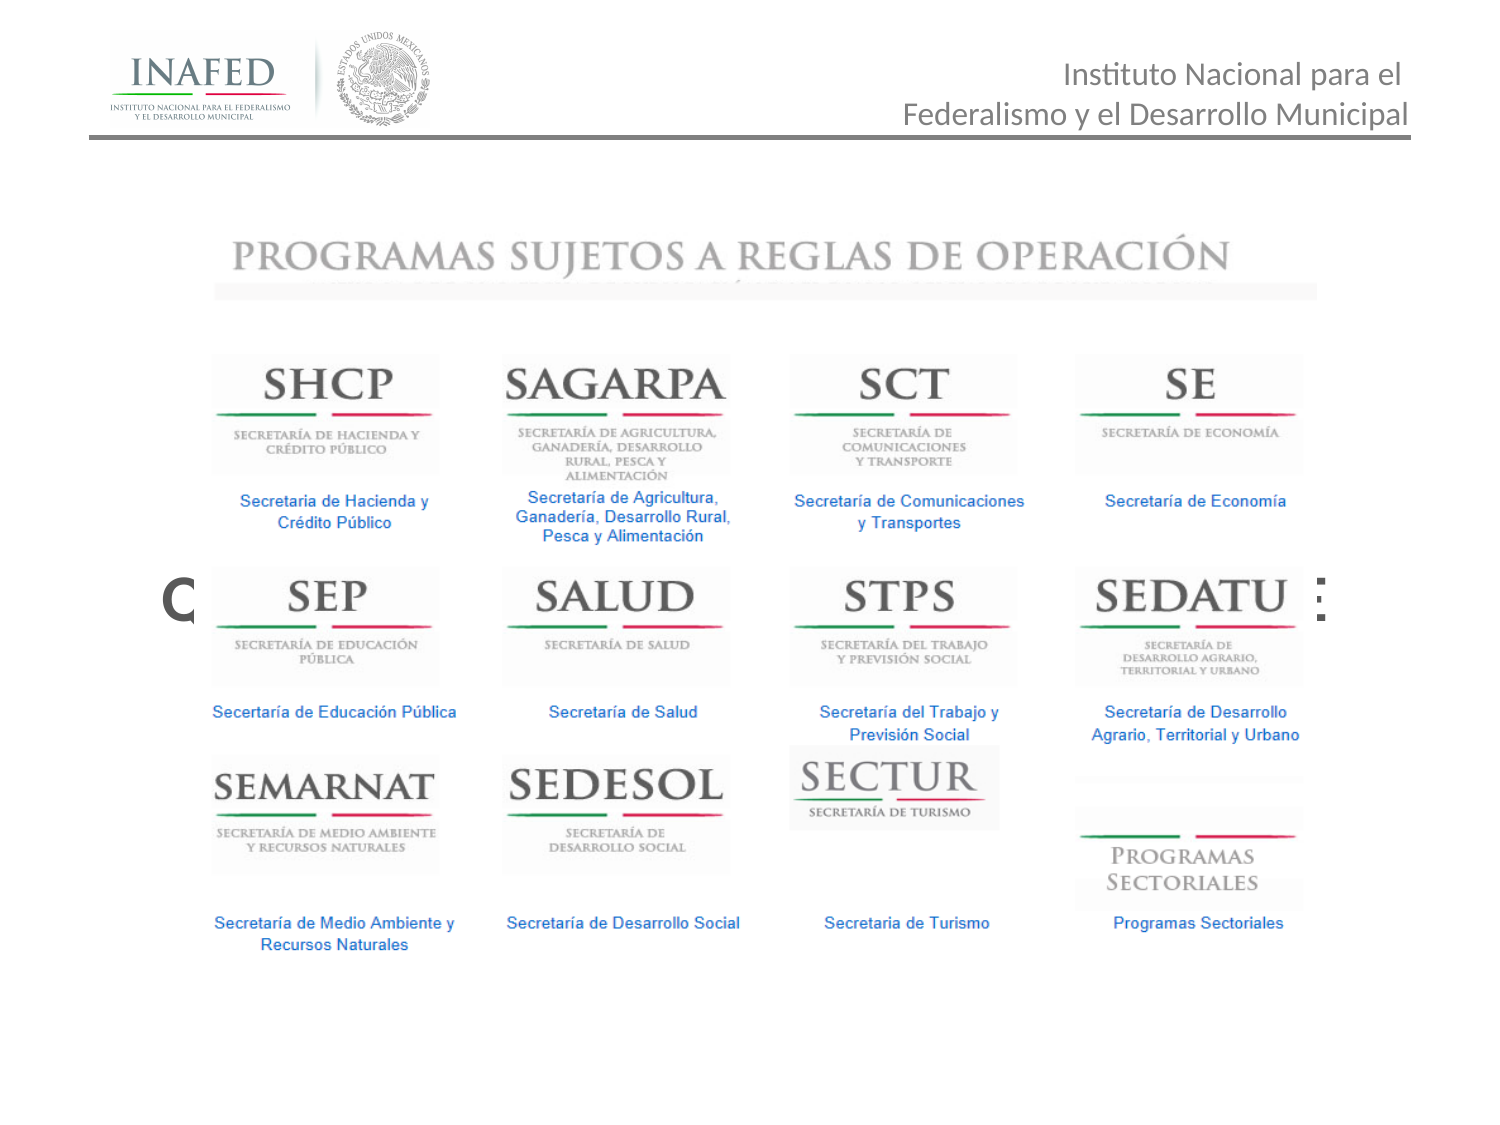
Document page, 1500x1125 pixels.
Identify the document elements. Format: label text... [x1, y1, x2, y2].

text_box Programas Federales Sujetos a Reglas de Operación que Contribuyen en la prestación de Servicios Públicos [112, 207, 1394, 843]
picture [110, 30, 430, 128]
picture [194, 231, 1318, 968]
